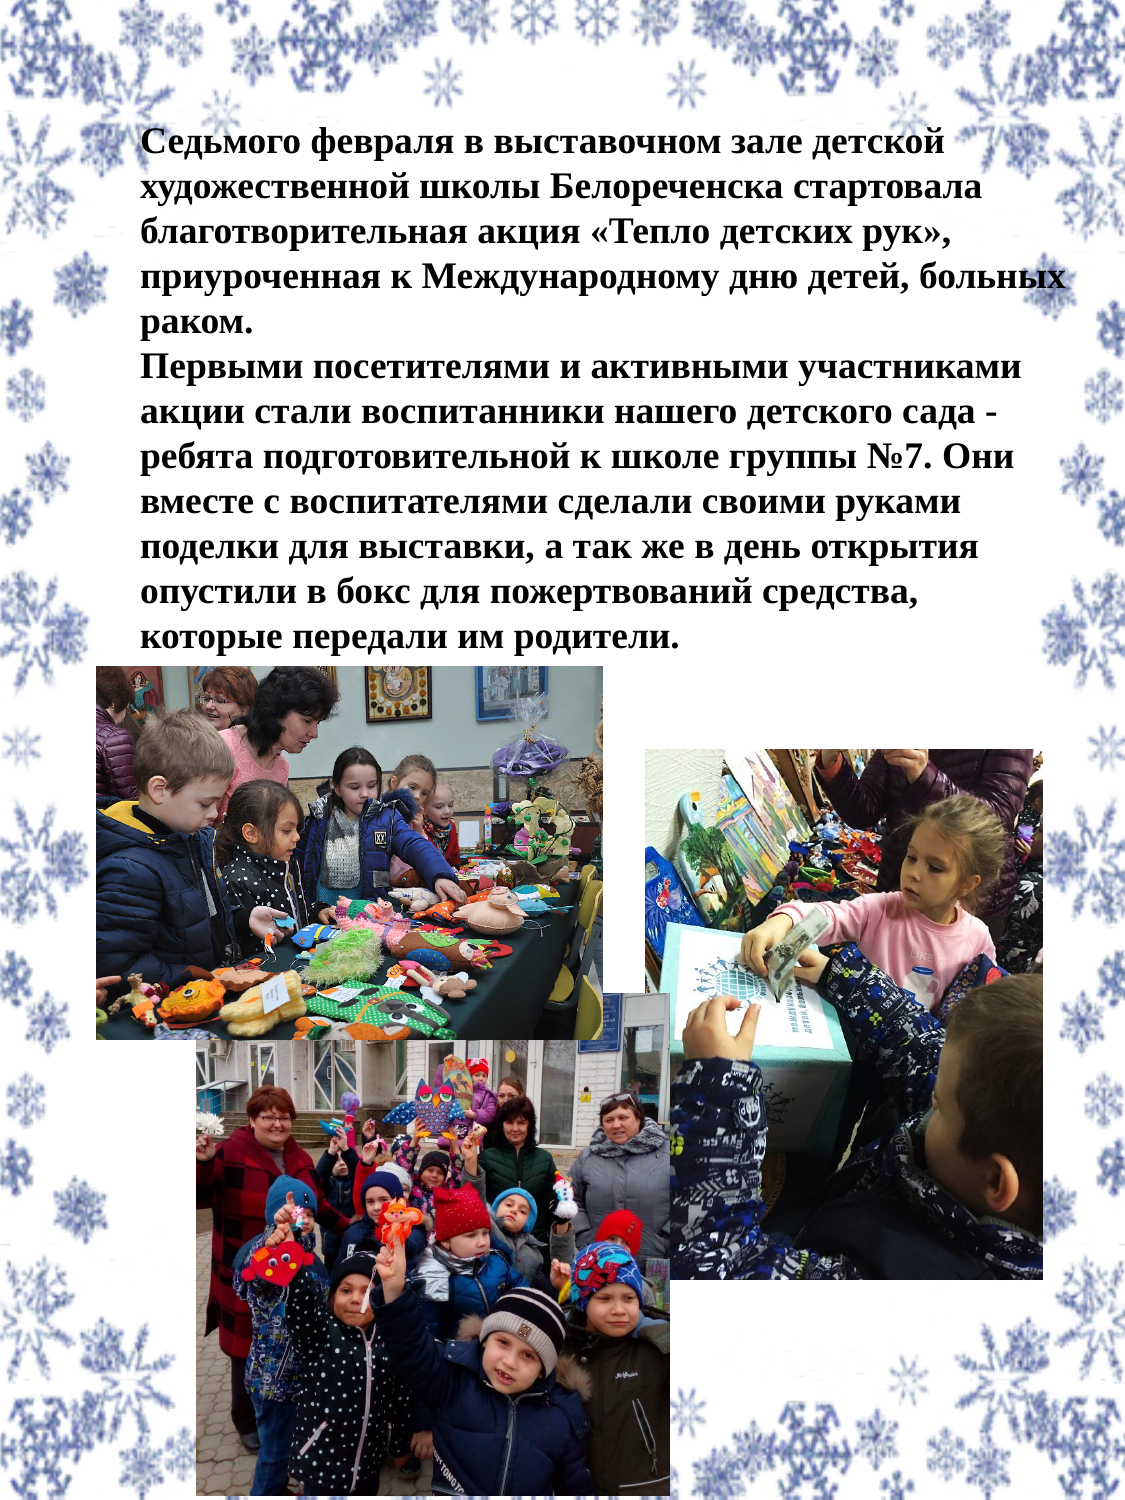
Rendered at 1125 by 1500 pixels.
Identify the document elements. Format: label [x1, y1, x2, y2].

text_box [0, 0, 1125, 1500]
